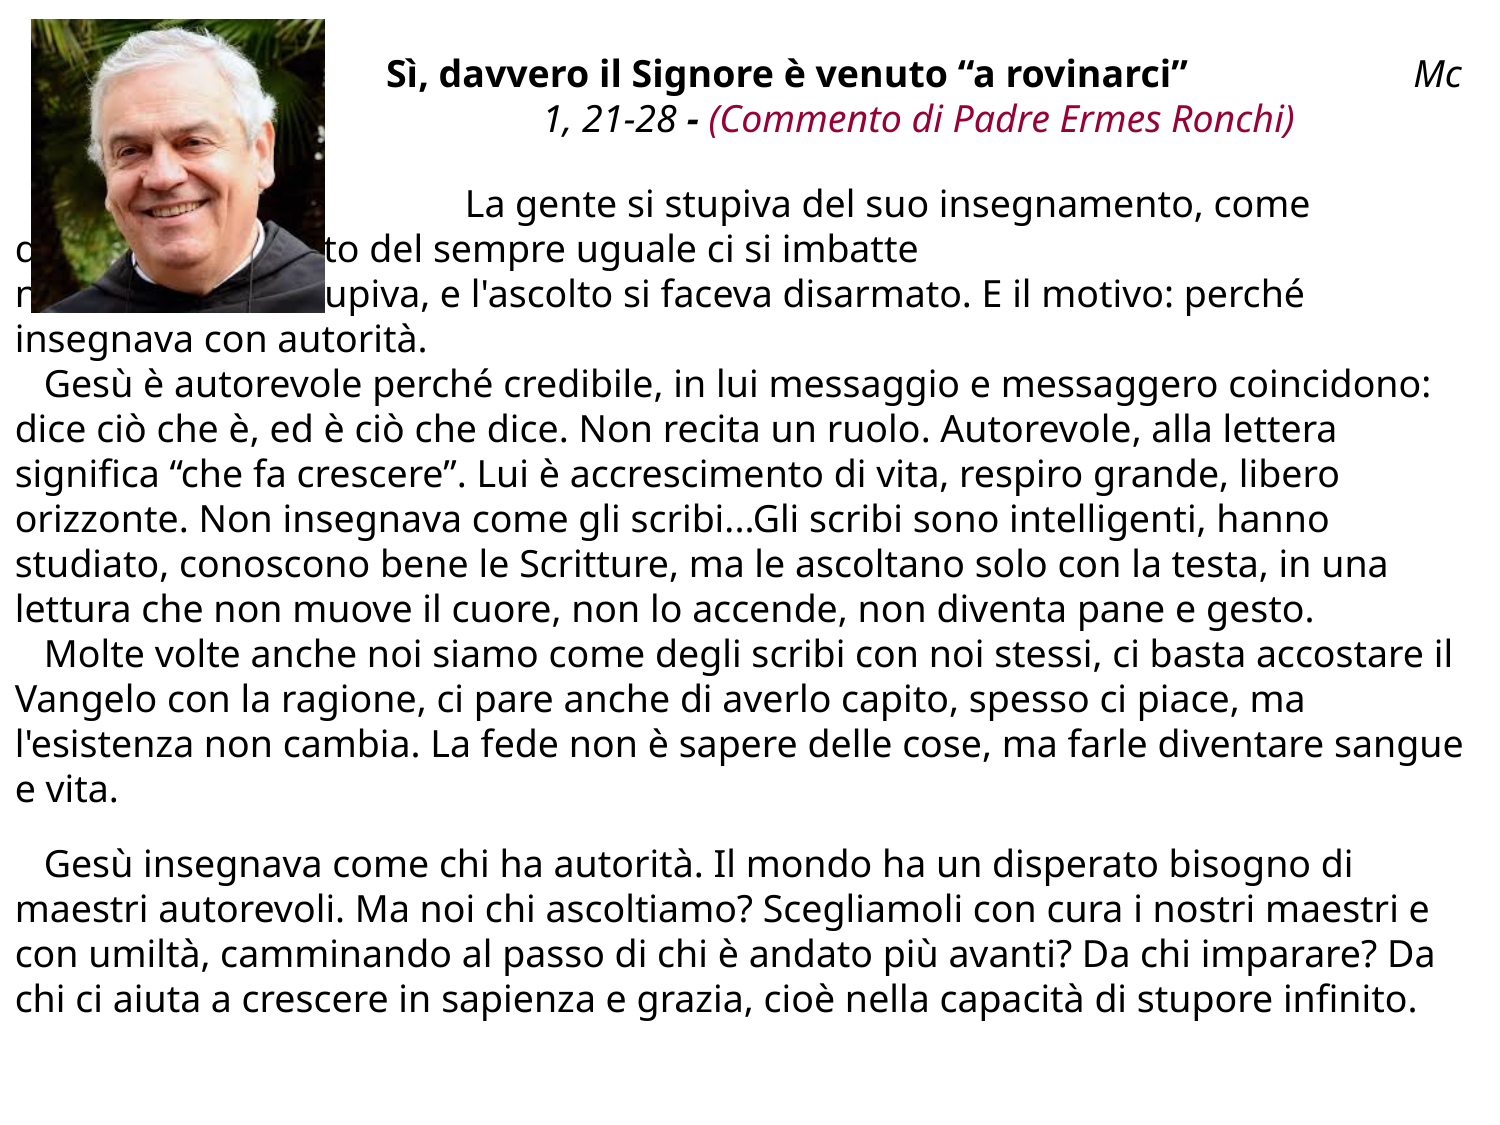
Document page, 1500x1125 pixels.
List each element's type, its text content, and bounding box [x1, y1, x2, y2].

text_box La gente si stupiva del suo insegnamento, come quando nel deserto del sempre uguale ci si imbatte nell'inaudito. Si stupiva, e l'ascolto si faceva disarmato. E il motivo: perché insegnava con autorità. Gesù è autorevole perché credibile, in lui messaggio e messaggero coincidono: dice ciò che è, ed è ciò che dice. Non recita un ruolo. Autorevole, alla lettera significa “che fa crescere”. Lui è accrescimento di vita, respiro grande, libero orizzonte. Non insegnava come gli scribi...Gli scribi sono intelligenti, hanno studiato, conoscono bene le Scritture, ma le ascoltano solo con la testa, in una lettura che non muove il cuore, non lo accende, non diventa pane e gesto. Molte volte anche noi siamo come degli scribi con noi stessi, ci basta accostare il Vangelo con la ragione, ci pare anche di averlo capito, spesso ci piace, ma l'esistenza non cambia. La fede non è sapere delle cose, ma farle diventare sangue e vita. Gesù insegnava come chi ha autorità. Il mondo ha un disperato bisogno di maestri autorevoli. Ma noi chi ascoltiamo? Scegliamoli con cura i nostri maestri e con umiltà, camminando al passo di chi è andato più avanti? Da chi imparare? Da chi ci aiuta a crescere in sapienza e grazia, cioè nella capacità di stupore infinito. [0, 172, 1500, 799]
text_box Sì, davvero il Signore è venuto “a rovinarci” Mc 1, 21-28 - (Commento di Padre Ermes Ronchi) [353, 42, 1494, 172]
picture [31, 19, 325, 313]
text_box La gente si stupiva del suo insegnamento, come quando nel deserto del sempre uguale ci si imbatte nell'inaudito. Si stupiva, e l'ascolto si faceva disarmato. E il motivo: perché insegnava con autorità. Gesù è autorevole perché credibile, in lui messaggio e messaggero coincidono: dice ciò che è, ed è ciò che dice. Non recita un ruolo. Autorevole, alla lettera significa “che fa crescere”. Lui è accrescimento di vita, respiro grande, libero orizzonte. Non insegnava come gli scribi...Gli scribi sono intelligenti, hanno studiato, conoscono bene le Scritture, ma le ascoltano solo con la testa, in una lettura che non muove il cuore, non lo accende, non diventa pane e gesto. Molte volte anche noi siamo come degli scribi con noi stessi, ci basta accostare il Vangelo con la ragione, ci pare anche di averlo capito, spesso ci piace, ma l'esistenza non cambia. La fede non è sapere delle cose, ma farle diventare sangue e vita. Gesù insegnava come chi ha autorità. Il mondo ha un disperato bisogno di maestri autorevoli. Ma noi chi ascoltiamo? Scegliamoli con cura i nostri maestri e con umiltà, camminando al passo di chi è andato più avanti? Da chi imparare? Da chi ci aiuta a crescere in sapienza e grazia, cioè nella capacità di stupore infinito. [0, 801, 1500, 1028]
